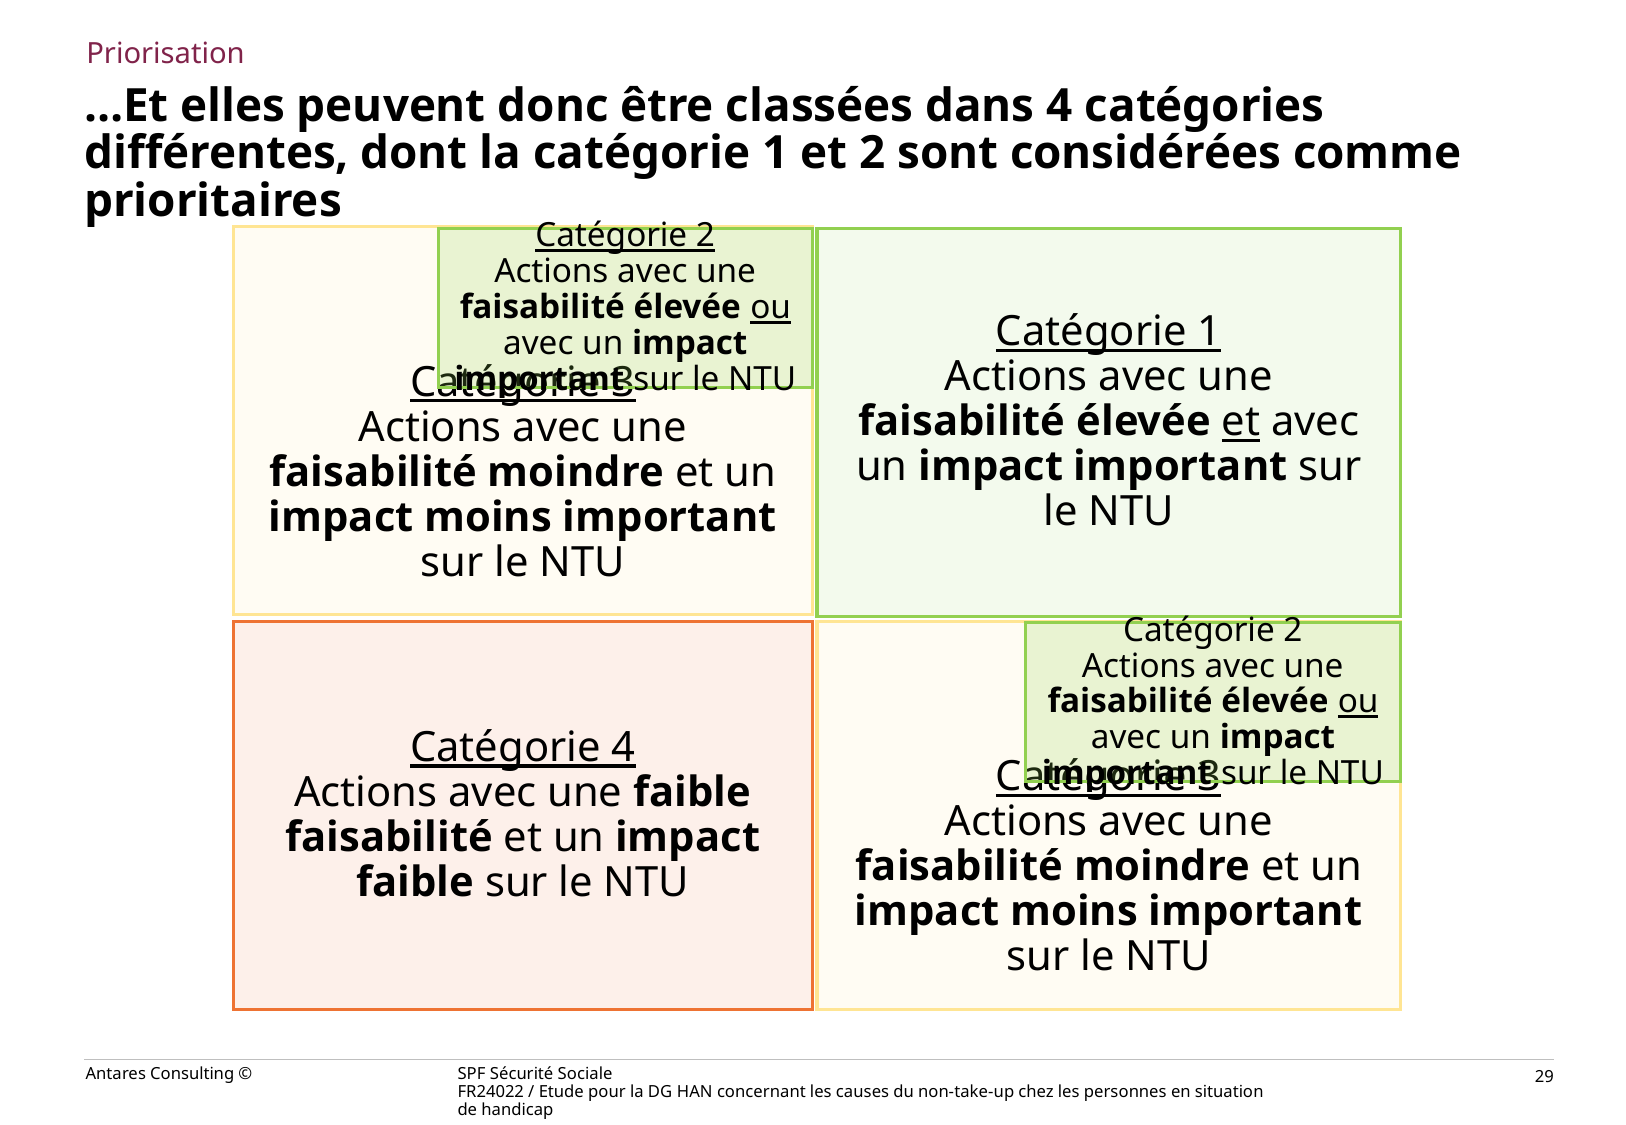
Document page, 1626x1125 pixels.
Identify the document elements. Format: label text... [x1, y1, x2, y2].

text_box Catégorie 3 Actions avec une faisabilité moindre et un impact moins important sur le NTU [232, 226, 813, 616]
text_box Catégorie 1 Actions avec une faisabilité élevée et avec un impact important sur le NTU [816, 227, 1401, 617]
title …Et elles peuvent donc être classées dans 4 catégories différentes, dont la catégorie 1 et 2 sont considérées comme prioritaires [84, 82, 1550, 229]
text_box Catégorie 4 Actions avec une faible faisabilité et un impact faible sur le NTU [232, 620, 813, 1010]
text_box Catégorie 3 Actions avec une faisabilité moindre et un impact moins important sur le NTU [816, 620, 1401, 1010]
text_box Catégorie 2 Actions avec une faisabilité élevée ou avec un impact important sur le NTU [438, 227, 813, 389]
text_box Catégorie 2 Actions avec une faisabilité élevée ou avec un impact important sur le NTU [1025, 621, 1401, 783]
text_box Priorisation [86, 38, 1522, 70]
